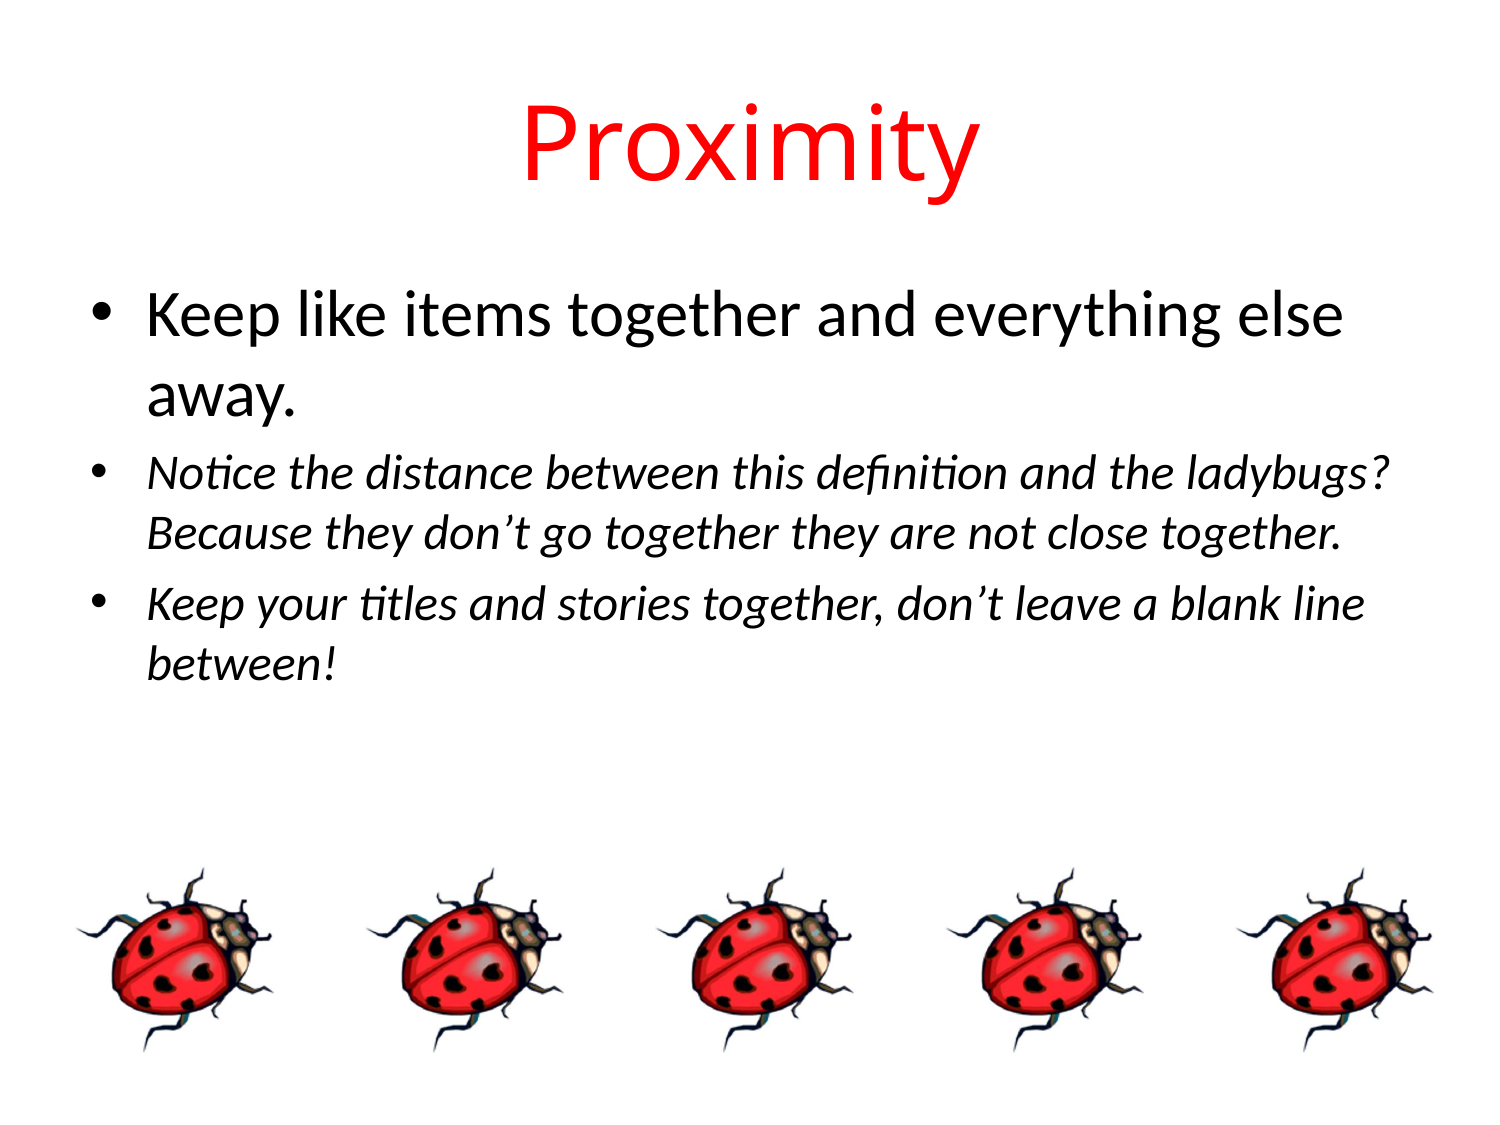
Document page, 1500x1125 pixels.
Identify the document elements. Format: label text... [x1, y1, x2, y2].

list Keep like items together and everything else away. Notice the distance between this definition and the ladybugs? Because they don’t go together they are not close together. Keep your titles and stories together, don’t leave a blank line between! [75, 262, 1425, 865]
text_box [74, 866, 1434, 1053]
title Proximity [75, 45, 1425, 233]
